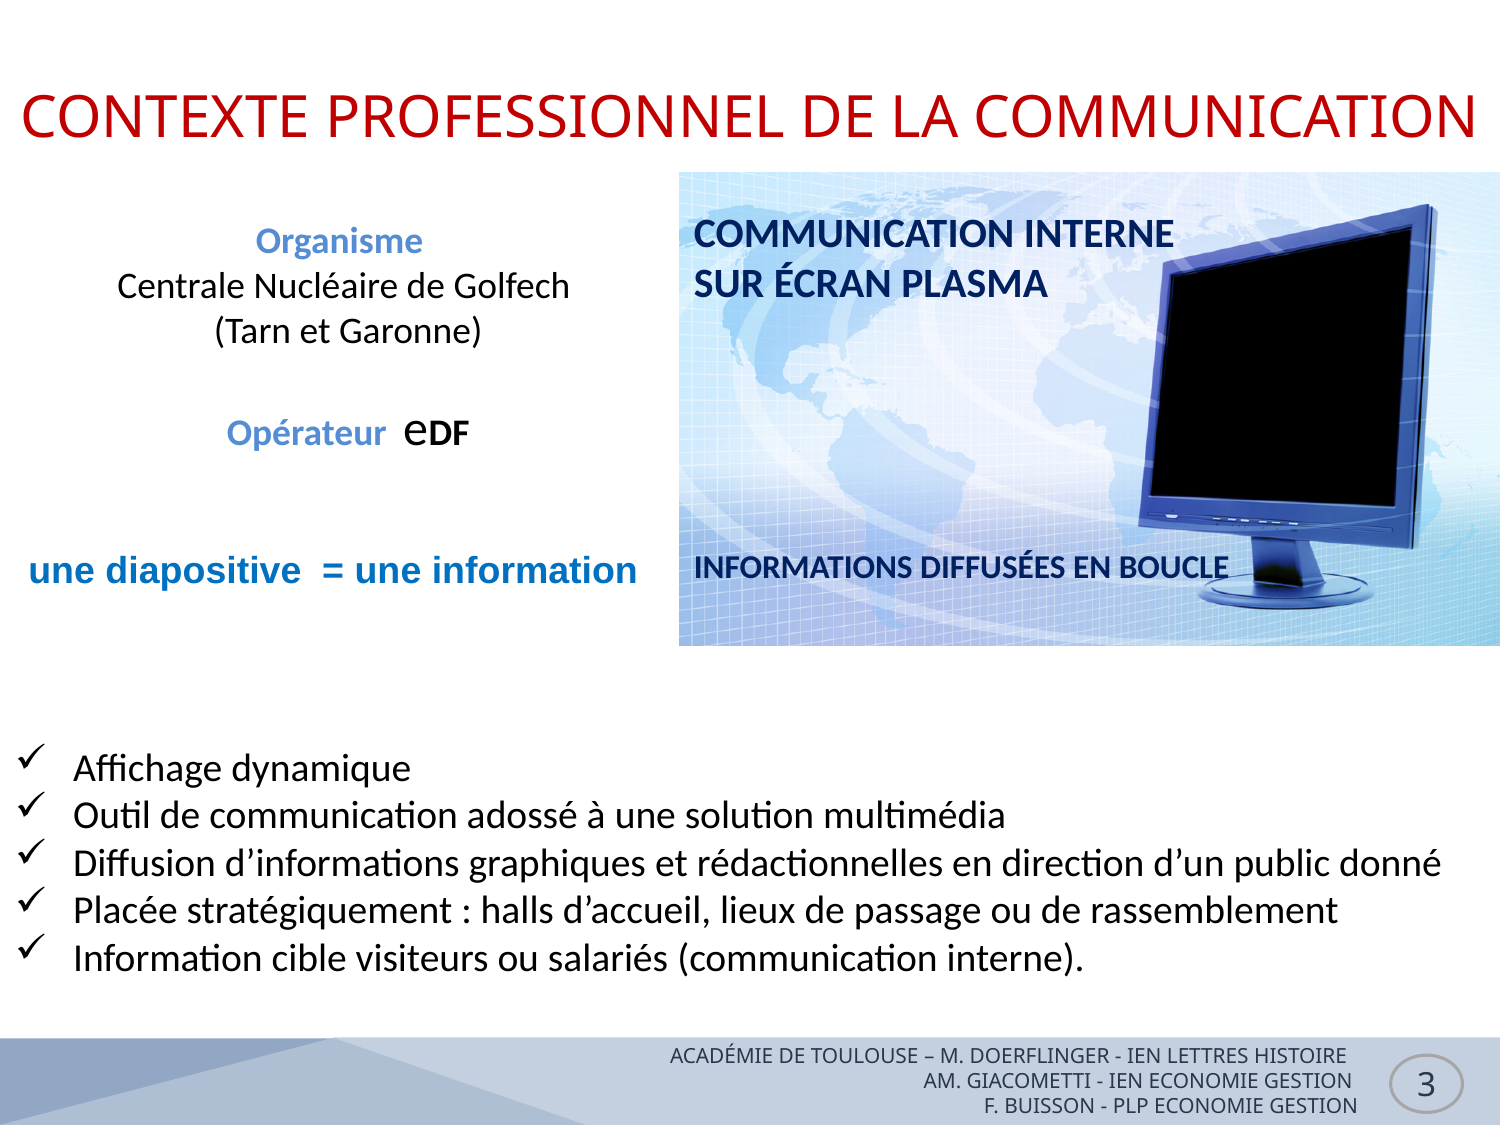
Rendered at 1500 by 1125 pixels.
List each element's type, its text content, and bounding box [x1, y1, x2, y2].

text_box Affichage dynamique Outil de communication adossé à une solution multimédia Diffusion d’informations graphiques et rédactionnelles en direction d’un public donné Placée stratégiquement : halls d’accueil, lieux de passage ou de rassemblement Information cible visiteurs ou salariés (communication interne). [0, 694, 1471, 1035]
footer ACADÉMIE DE TOULOUSE – M. DOERFLINGER - IEN LETTRES HISTOIRE AM. GIACOMETTI - IEN ECONOMIE GESTION F. BUISSON - PLP ECONOMIE GESTION [584, 1034, 1360, 1125]
text_box CONTEXTE PROFESSIONNEL DE LA COMMUNICATION [0, 30, 1500, 197]
text_box Organisme Centrale Nucléaire de Golfech (Tarn et Garonne) Opérateur eDF [29, 207, 668, 464]
text_box 3 [1390, 1055, 1463, 1113]
text_box une diapositive = une information [0, 538, 668, 645]
picture [678, 172, 1500, 646]
